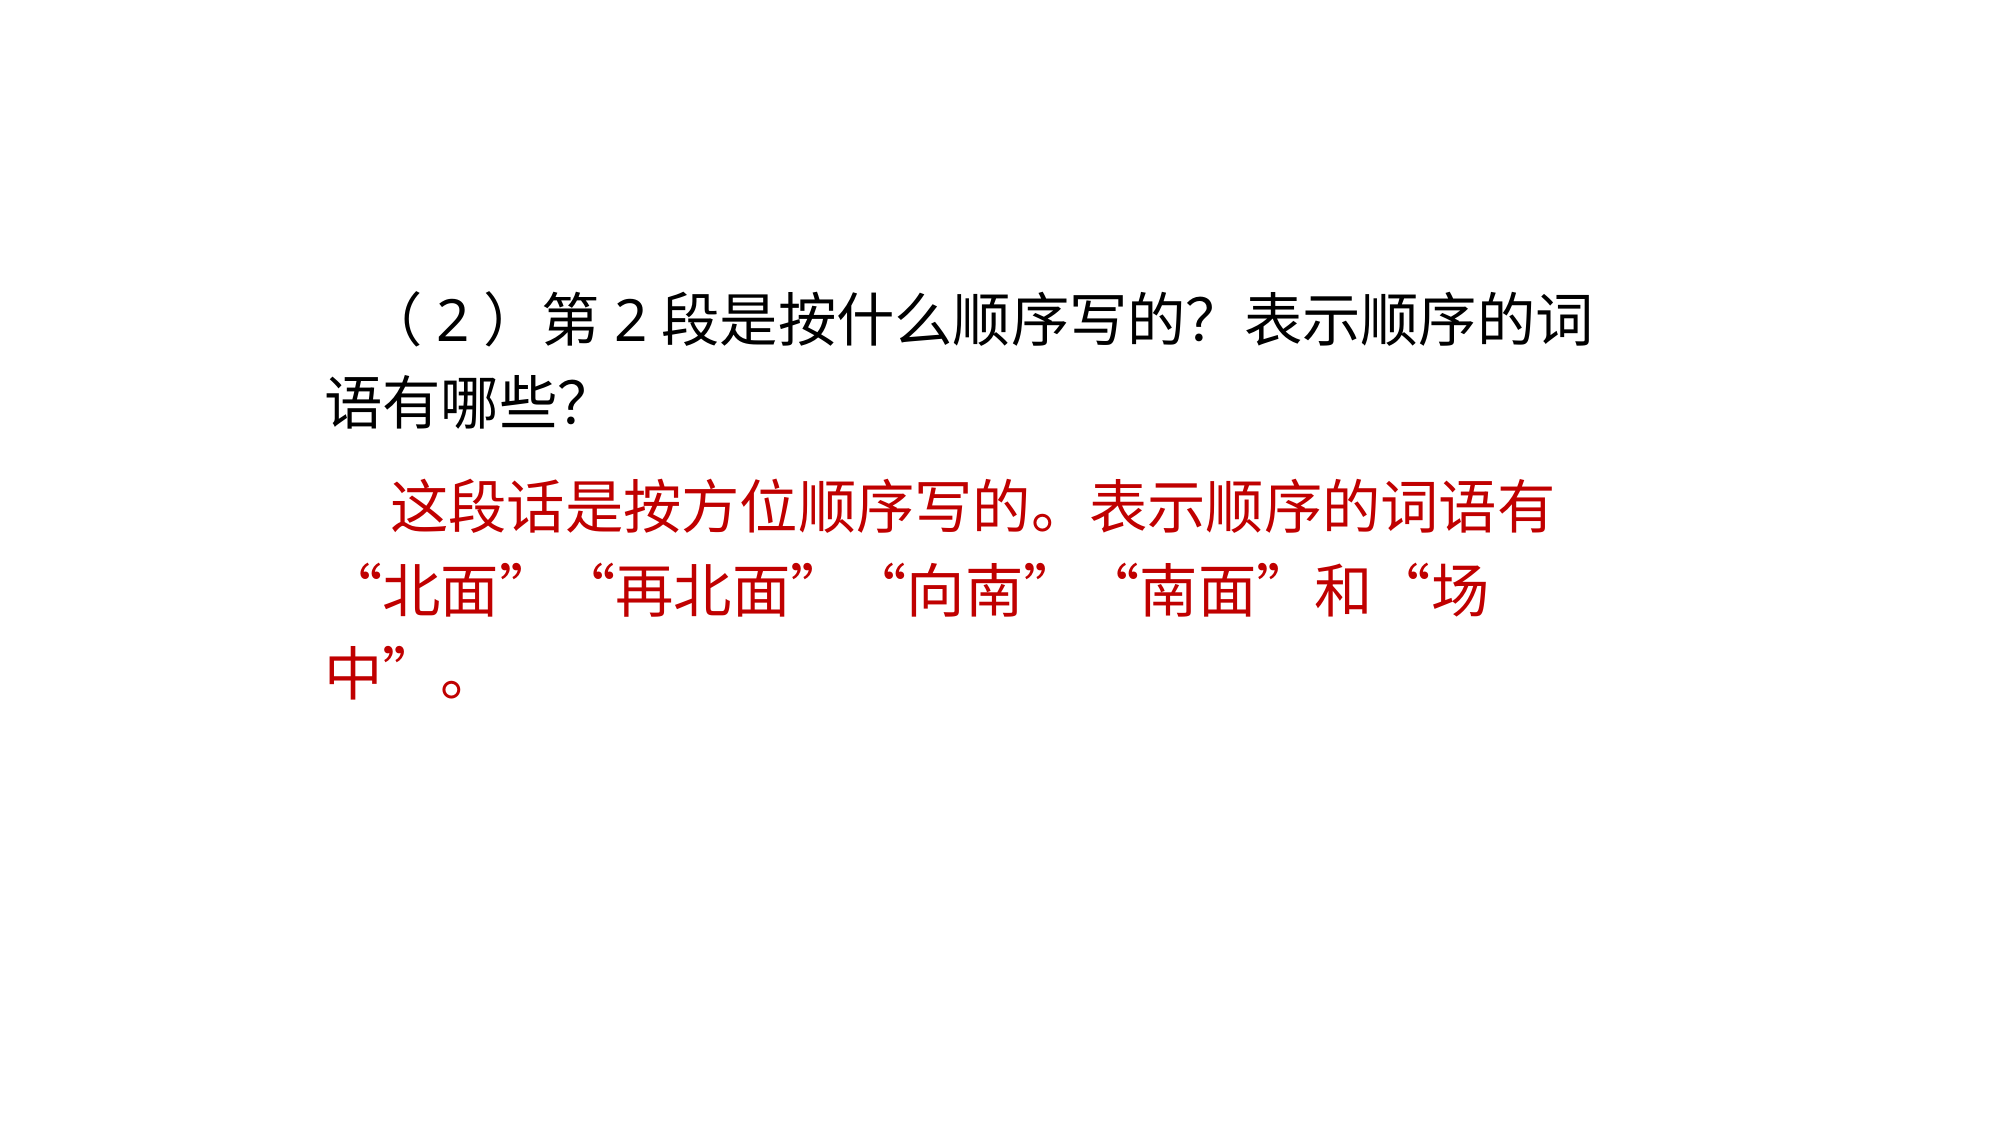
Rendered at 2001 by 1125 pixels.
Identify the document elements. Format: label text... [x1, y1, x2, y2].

text_box （2）第2段是按什么顺序写的？表示顺序的词语有哪些？ 这段话是按方位顺序写的。表示顺序的词语有“北面”“再北面”“向南”“南面”和“场中”。 [309, 262, 1657, 715]
